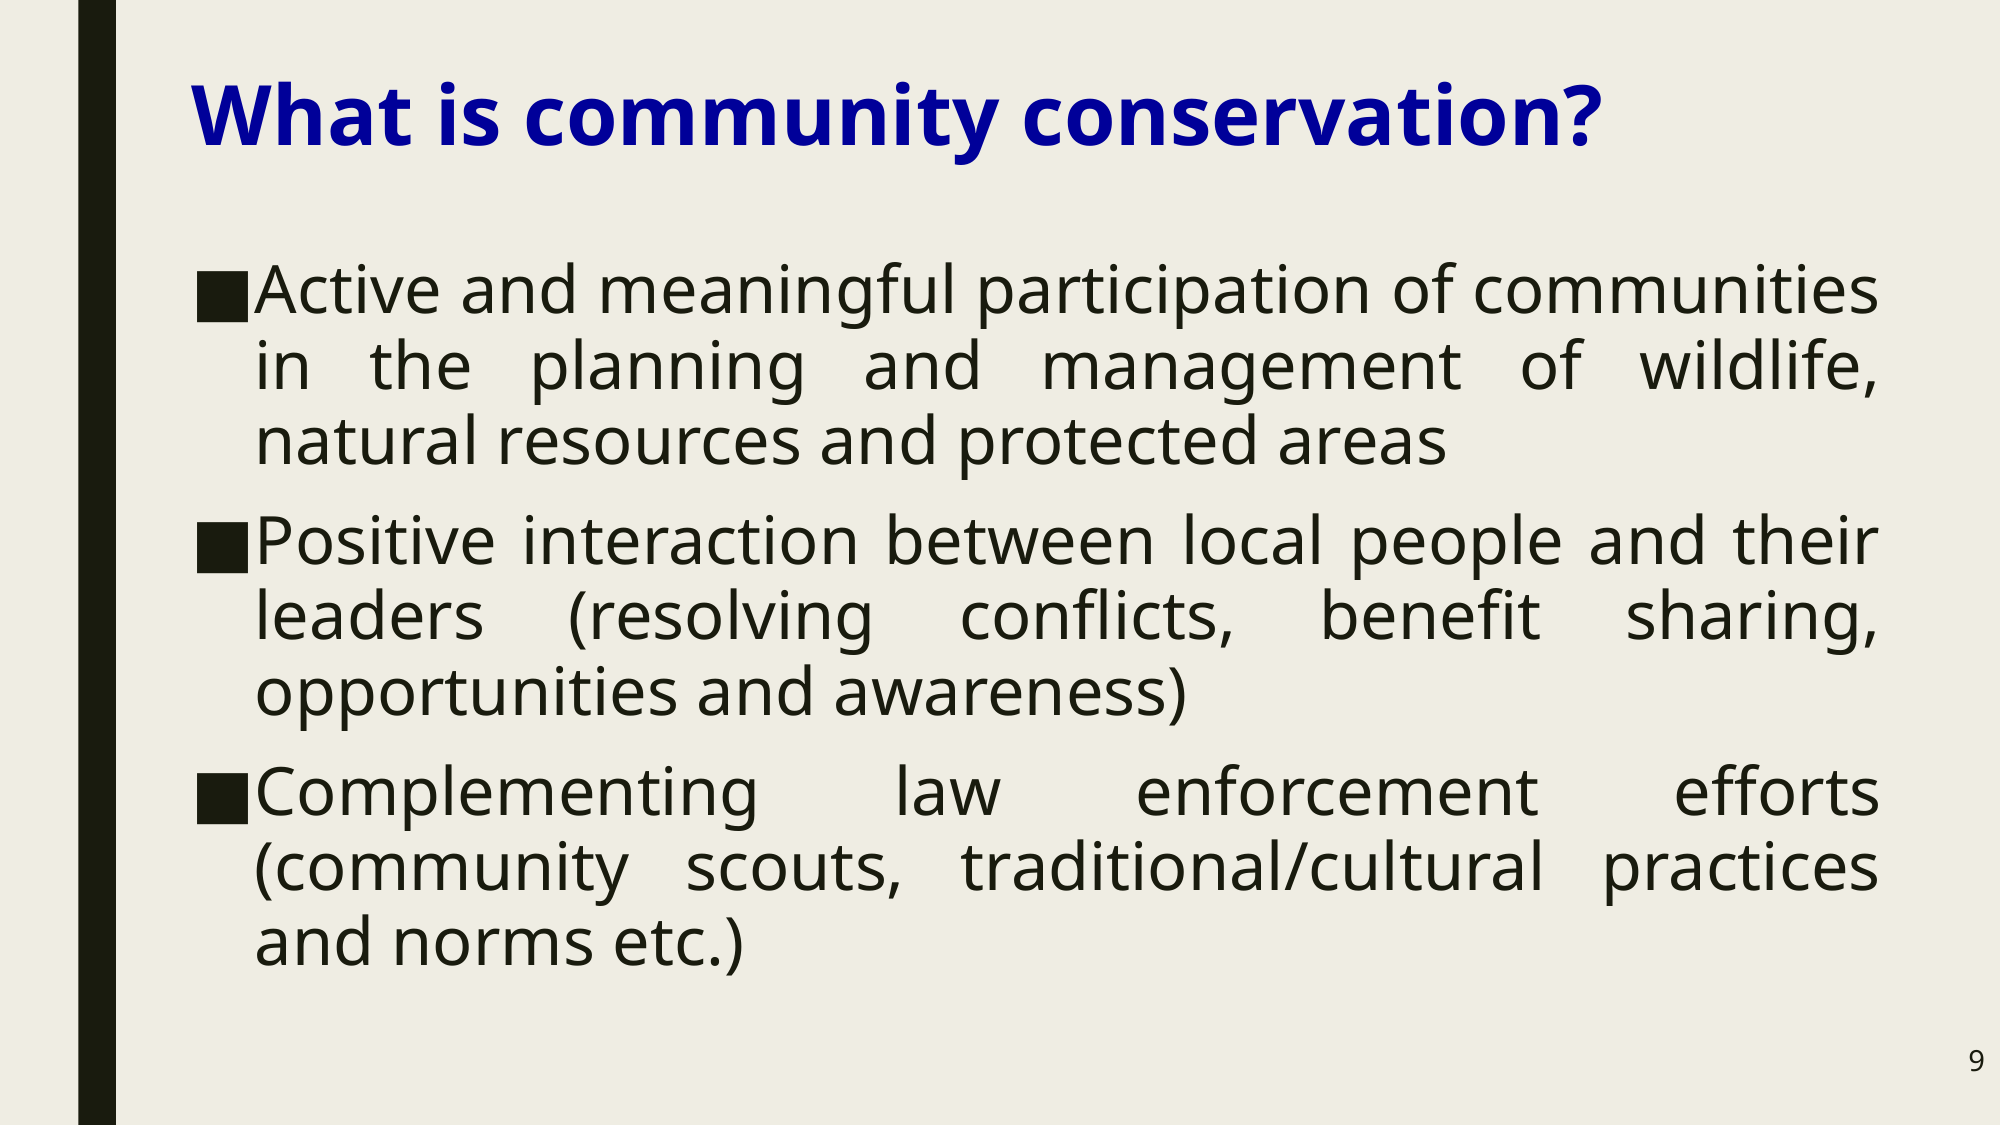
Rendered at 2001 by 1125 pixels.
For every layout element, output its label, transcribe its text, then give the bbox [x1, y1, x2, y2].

list Active and meaningful participation of communities in the planning and management of wildlife, natural resources and protected areas Positive interaction between local people and their leaders (resolving conflicts, benefit sharing, opportunities and awareness) Complementing law enforcement efforts (community scouts, traditional/cultural practices and norms etc.) [176, 246, 1898, 1068]
slide_number 9 [1851, 999, 2000, 1125]
title What is community conservation? [176, 67, 1898, 246]
